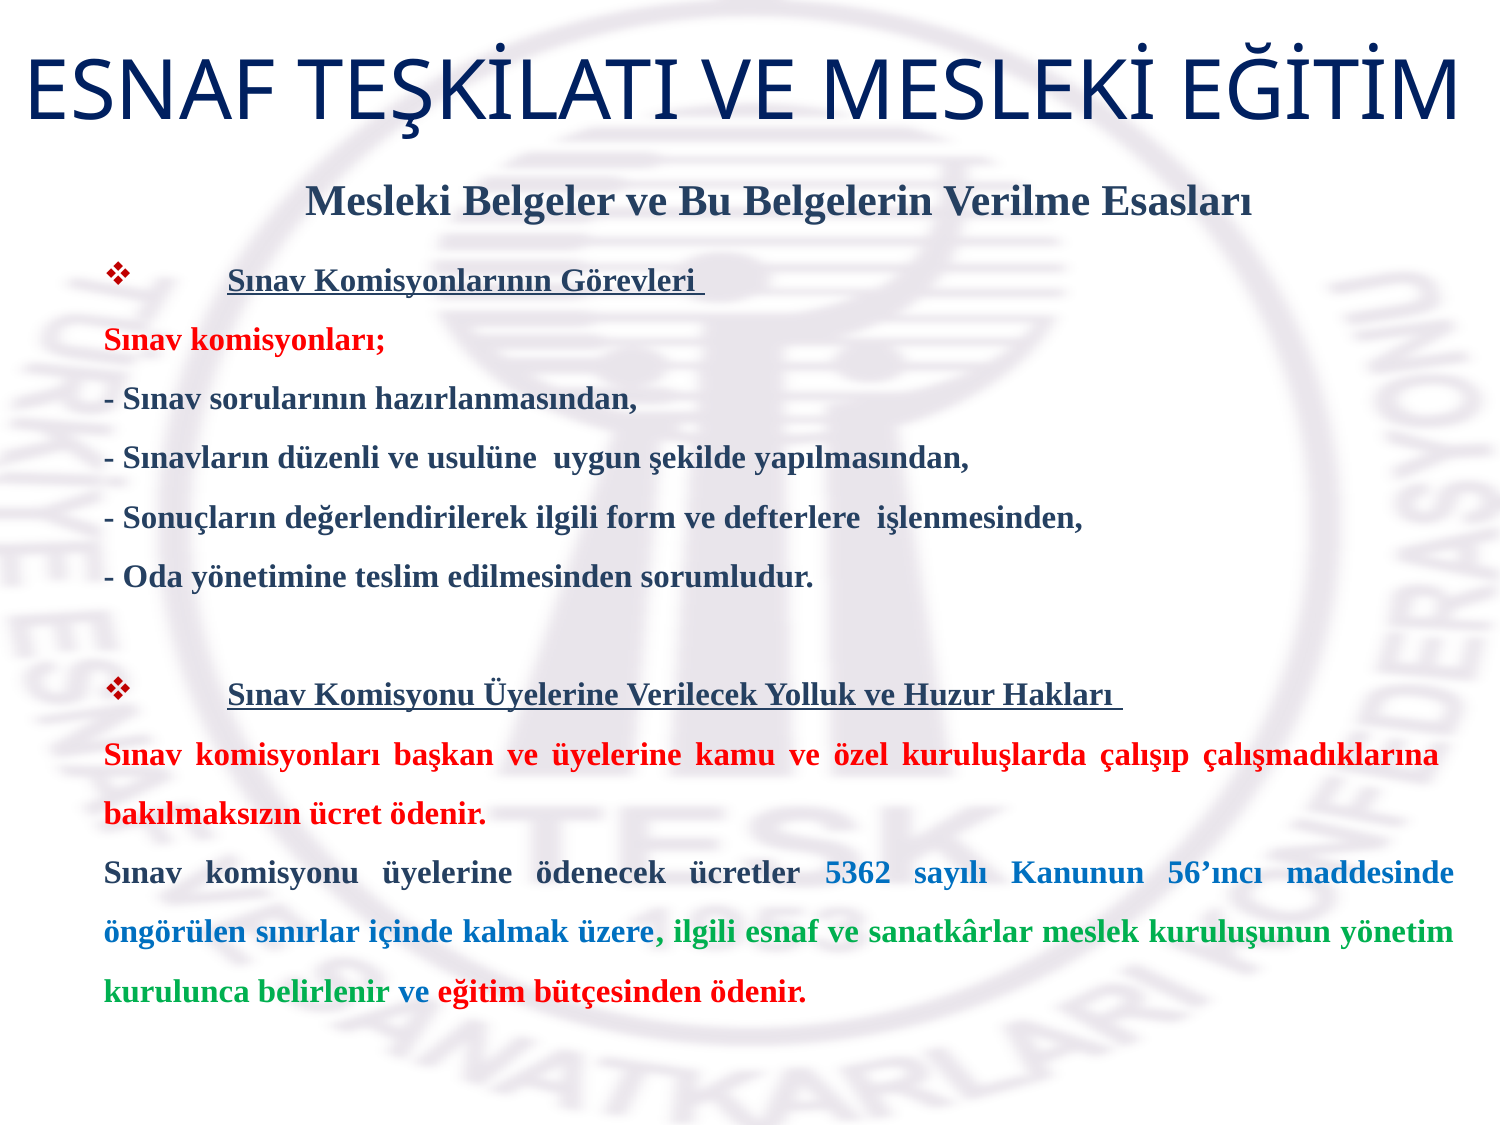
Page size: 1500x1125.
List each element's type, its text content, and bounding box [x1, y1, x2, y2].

text_box Mesleki Belgeler ve Bu Belgelerin Verilme Esasları Sınav Komisyonlarının Görevleri Sınav komisyonları; - Sınav sorularının hazırlanmasından, - Sınavların düzenli ve usulüne uygun şekilde yapılmasından, - Sonuçların değerlendirilerek ilgili form ve defterlere işlenmesinden, - Oda yönetimine teslim edilmesinden sorumludur. Sınav Komisyonu Üyelerine Verilecek Yolluk ve Huzur Hakları Sınav komisyonları başkan ve üyelerine kamu ve özel kuruluşlarda çalışıp çalışmadıklarına bakılmaksızın ücret ödenir. Sınav komisyonu üyelerine ödenecek ücretler 5362 sayılı Kanunun 56’ıncı maddesinde öngörülen sınırlar içinde kalmak üzere, ilgili esnaf ve sanatkârlar meslek kuruluşunun yönetim kurulunca belirlenir ve eğitim bütçesinden ödenir. [88, 173, 1471, 1106]
text_box ESNAF TEŞKİLATI VE MESLEKİ EĞİTİM [0, 0, 1495, 173]
